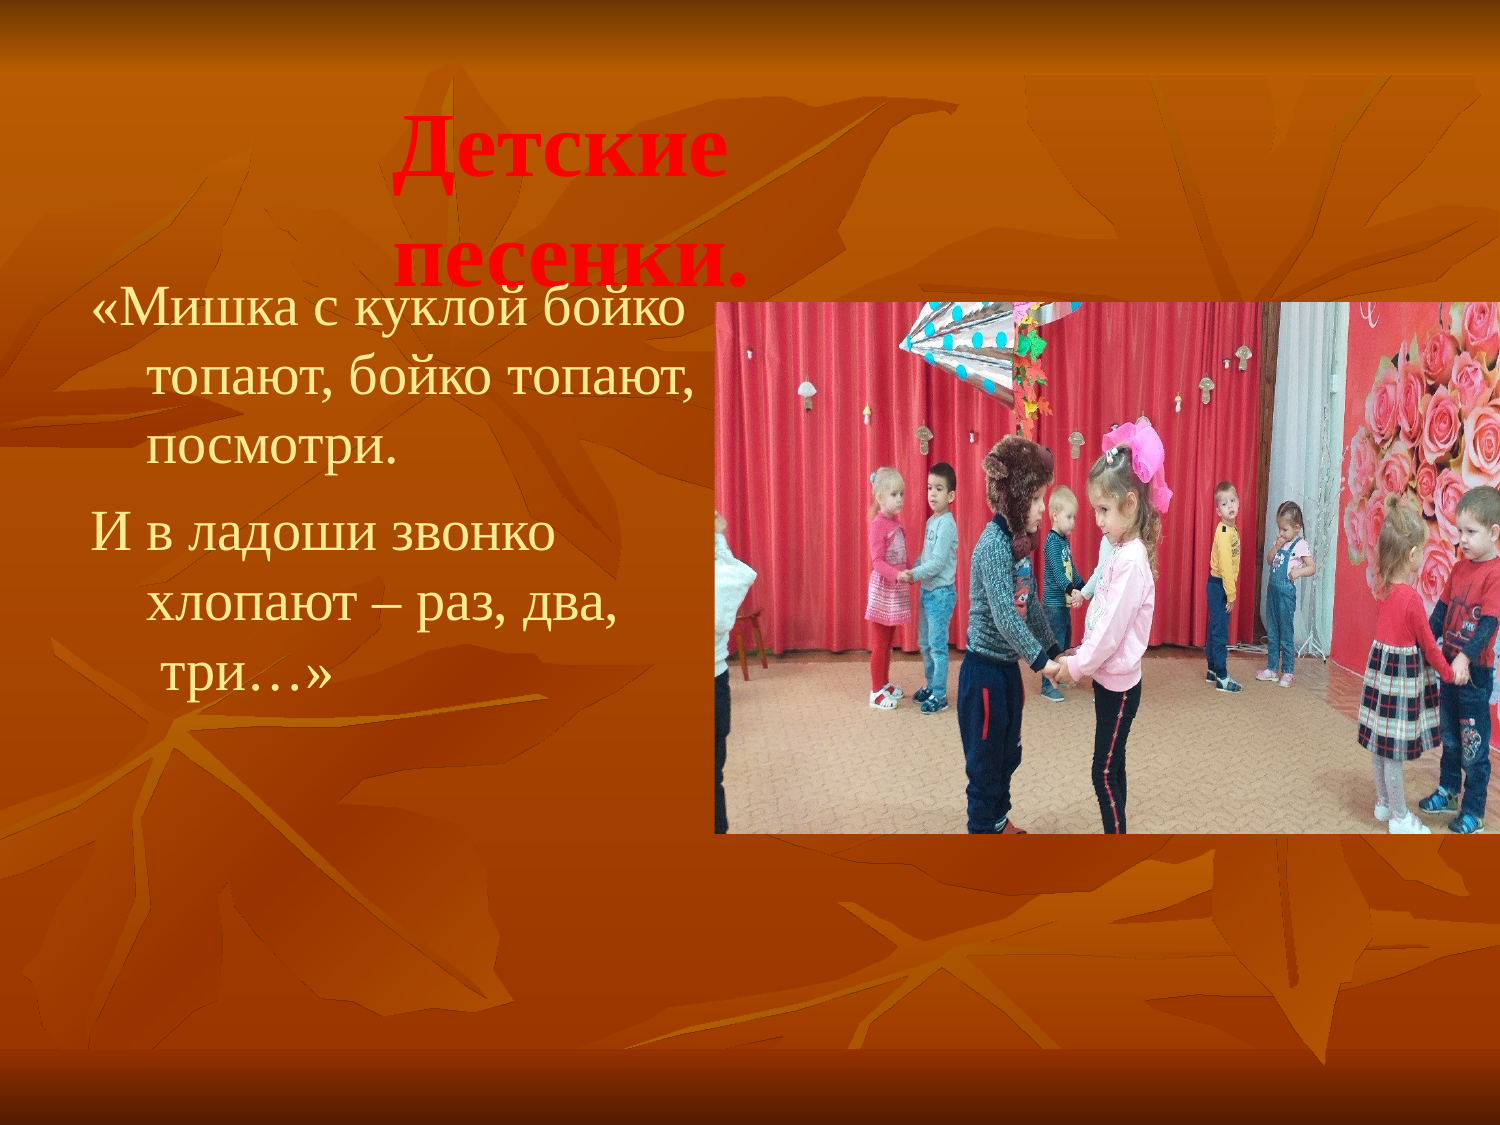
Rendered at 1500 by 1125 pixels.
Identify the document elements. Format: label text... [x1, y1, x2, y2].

title Детские песенки. [390, 82, 1109, 302]
picture [0, 0, 1500, 1125]
text_box «Мишка с куклой бойко топают, бойко топают, посмотри. И в ладоши звонко хлопают – раз, два, три…» [87, 267, 716, 702]
text_box [714, 302, 1500, 834]
